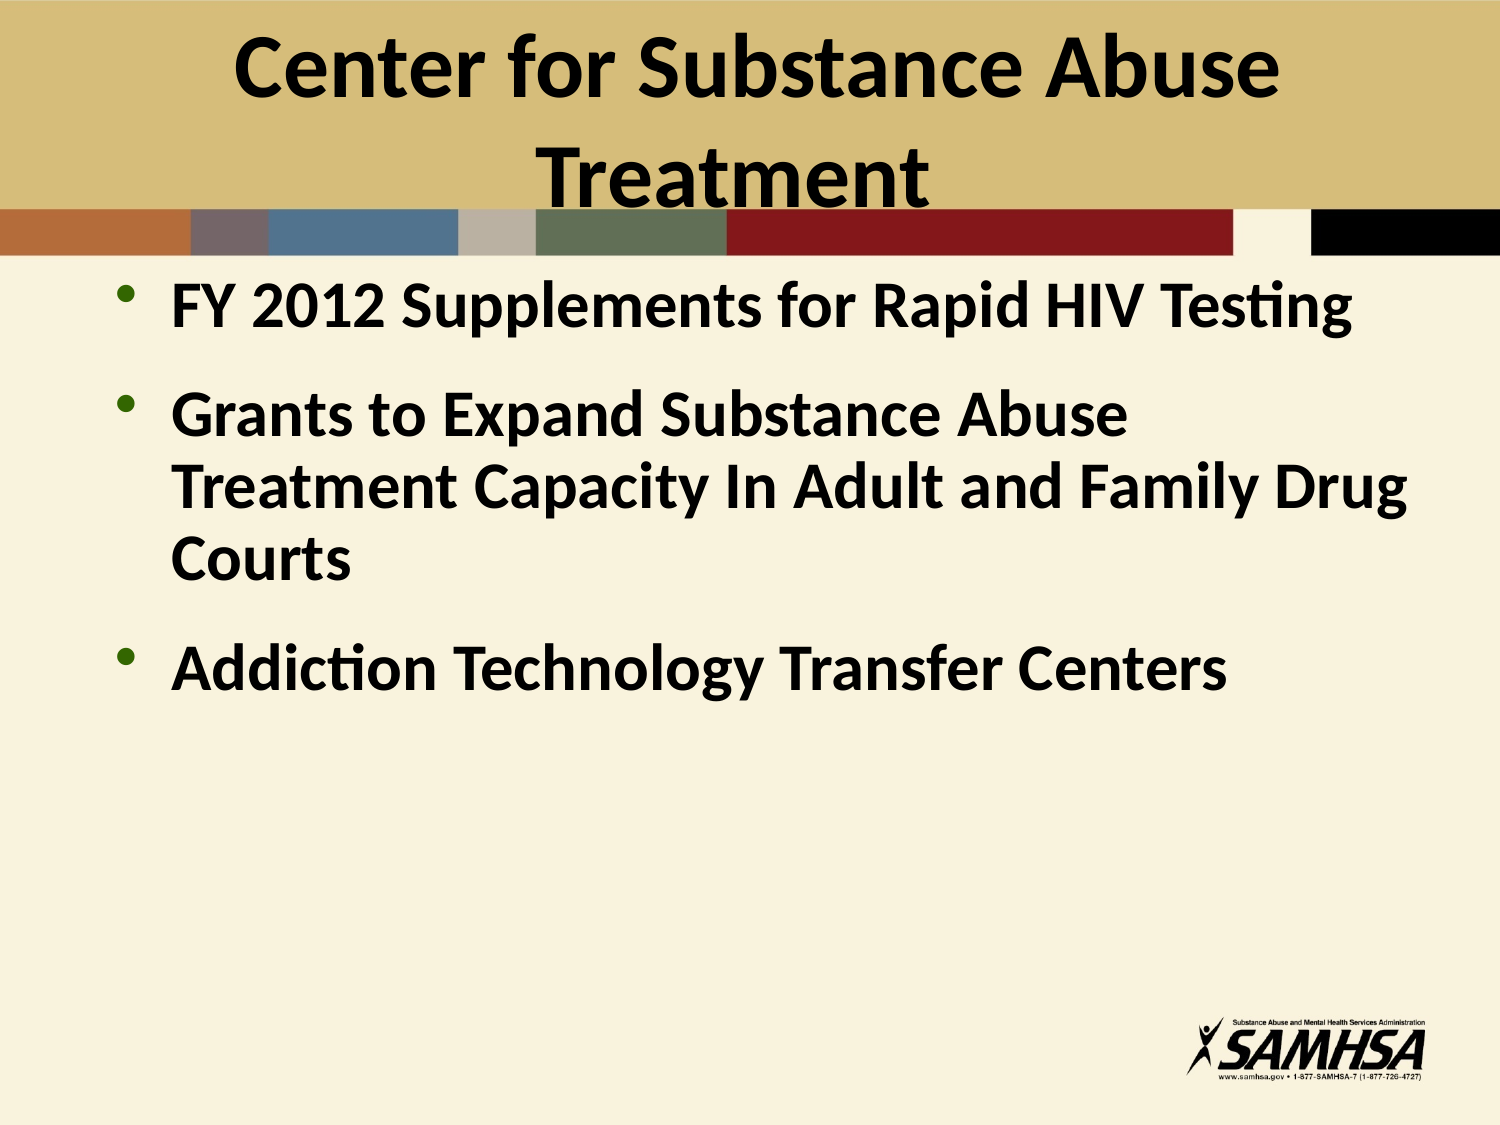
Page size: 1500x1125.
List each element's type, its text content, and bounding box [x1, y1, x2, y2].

picture [0, 0, 1500, 1125]
title Center for Substance Abuse Treatment [49, 62, 1438, 251]
list FY 2012 Supplements for Rapid HIV Testing Grants to Expand Substance Abuse Treatment Capacity In Adult and Family Drug Courts Addiction Technology Transfer Centers [99, 262, 1438, 888]
